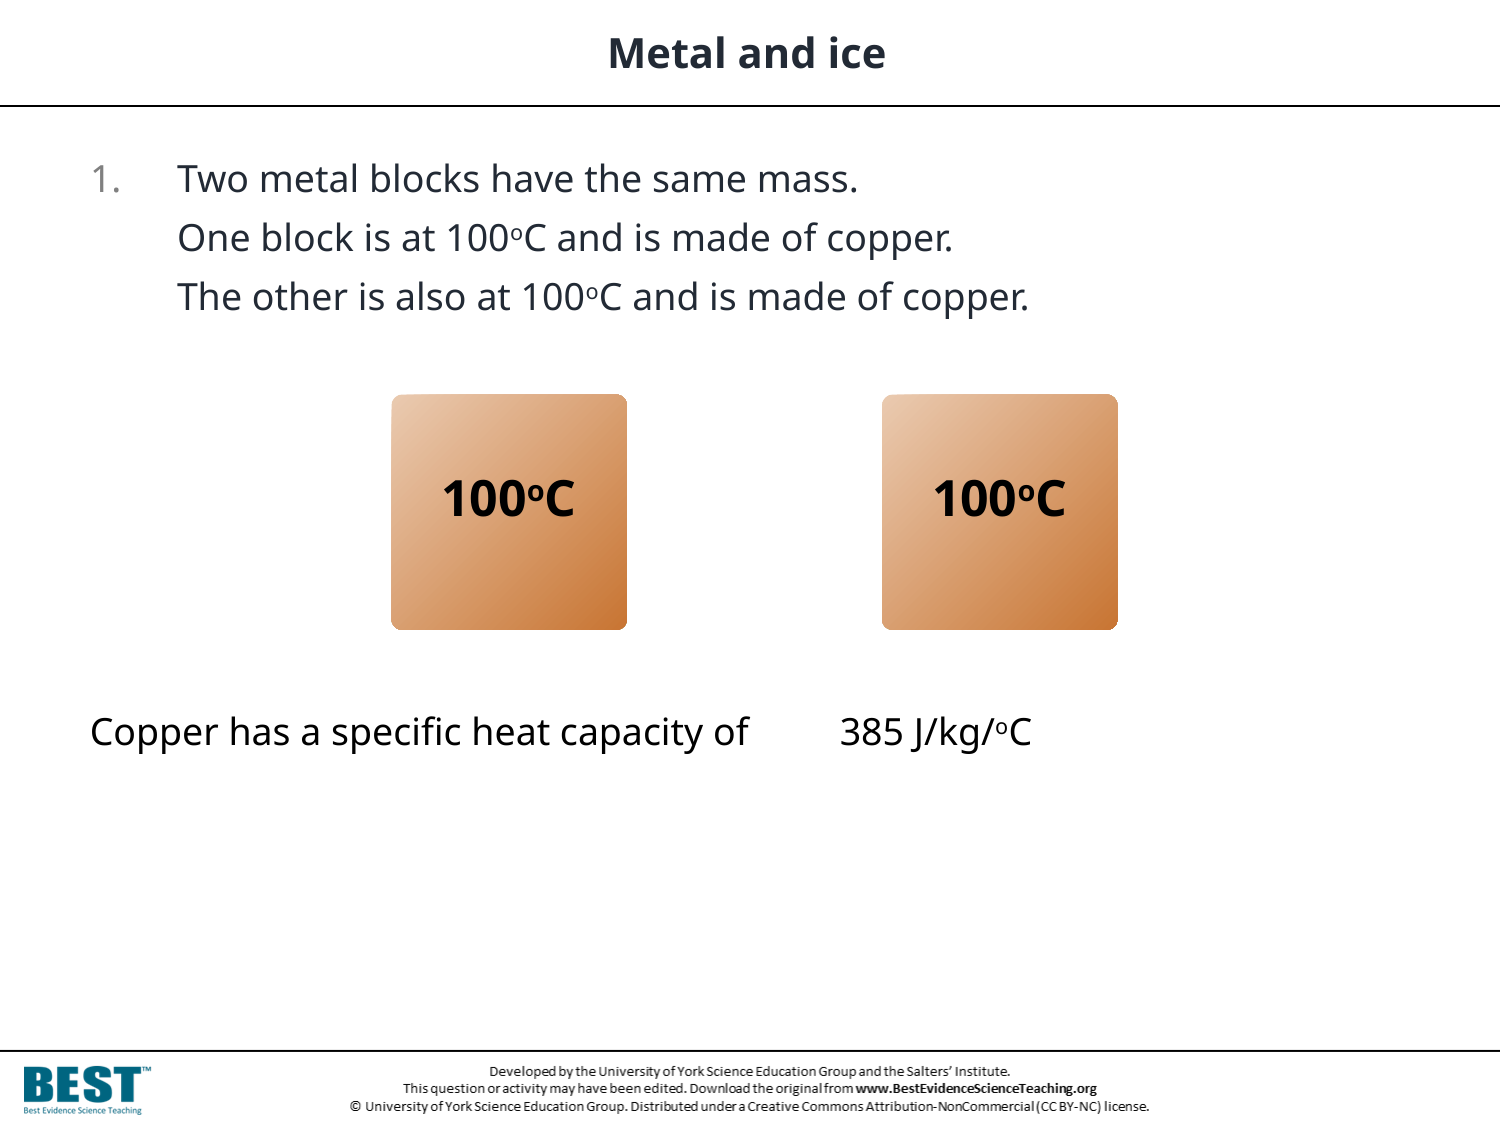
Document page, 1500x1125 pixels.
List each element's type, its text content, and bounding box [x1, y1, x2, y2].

picture [0, 105, 1500, 1125]
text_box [391, 394, 1118, 630]
text_box Metal and ice [23, 4, 1471, 99]
